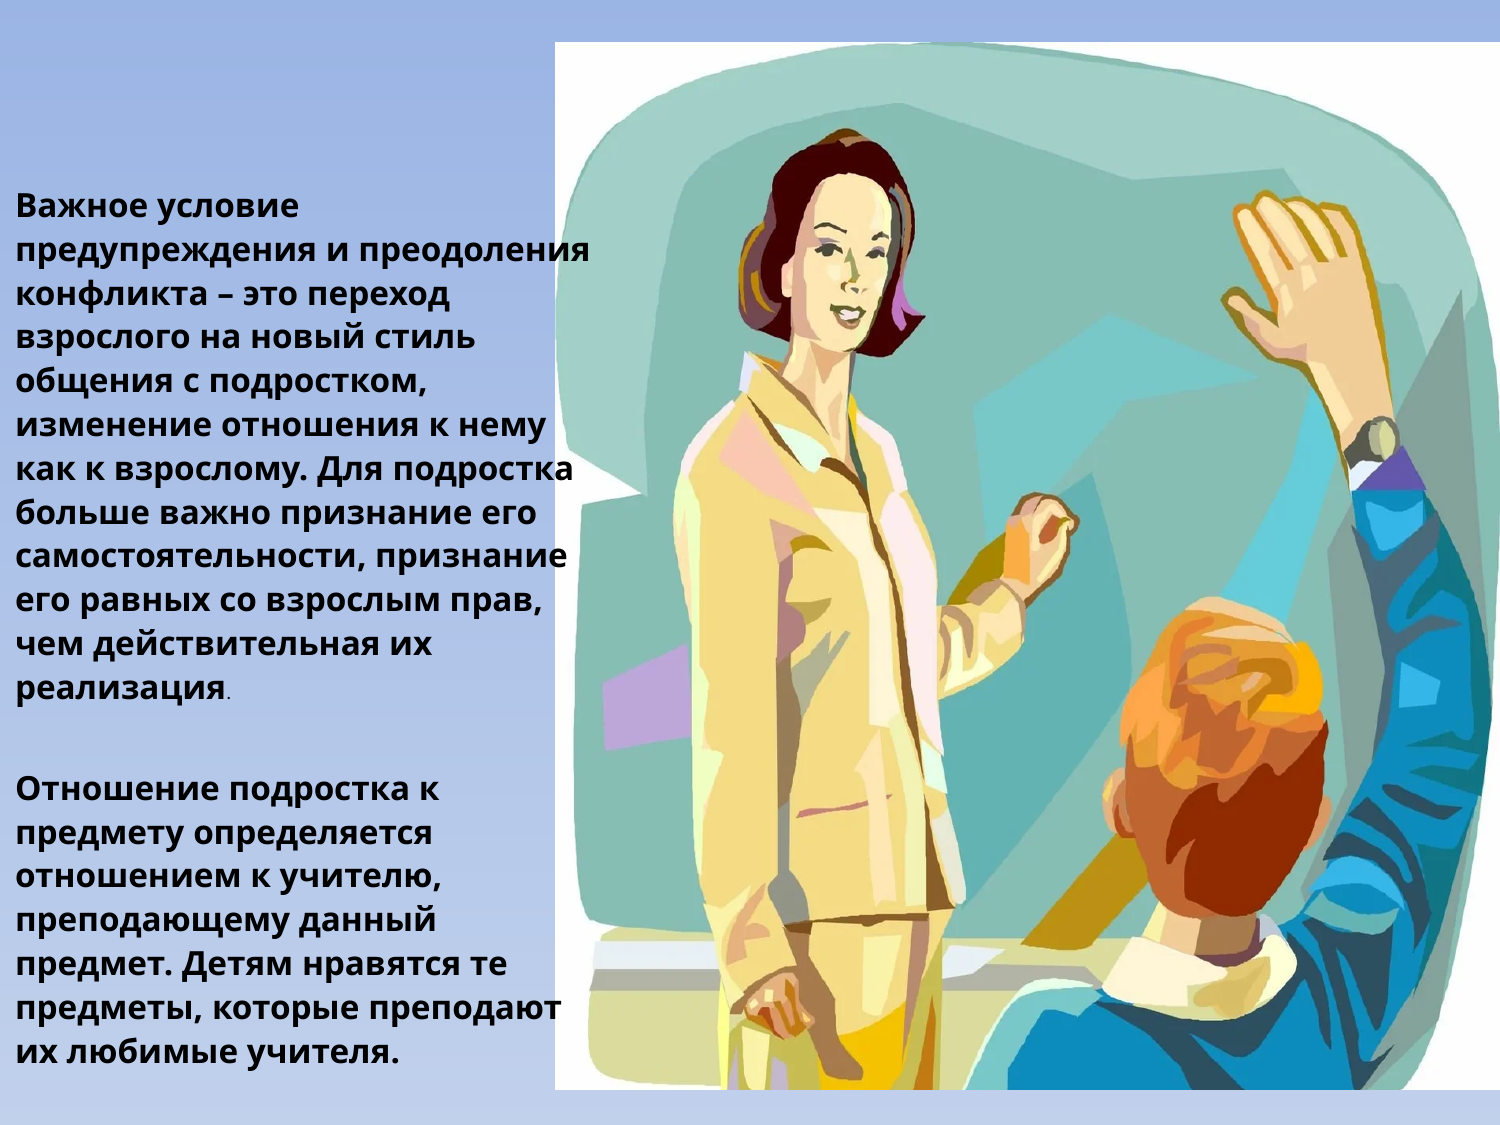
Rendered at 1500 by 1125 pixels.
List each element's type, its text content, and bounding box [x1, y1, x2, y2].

list Важное условие предупреждения и преодоления конфликта – это переход взрослого на новый стиль общения с подростком, изменение отношения к нему как к взрослому. Для подростка больше важно признание его самостоятельности, признание его равных со взрослым прав, чем действительная их реализация. Отношение подростка к предмету определяется отношением к учителю, преподающему данный предмет. Детям нравятся те предметы, которые преподают их любимые учителя. [0, 172, 549, 1090]
picture [554, 42, 1500, 1090]
